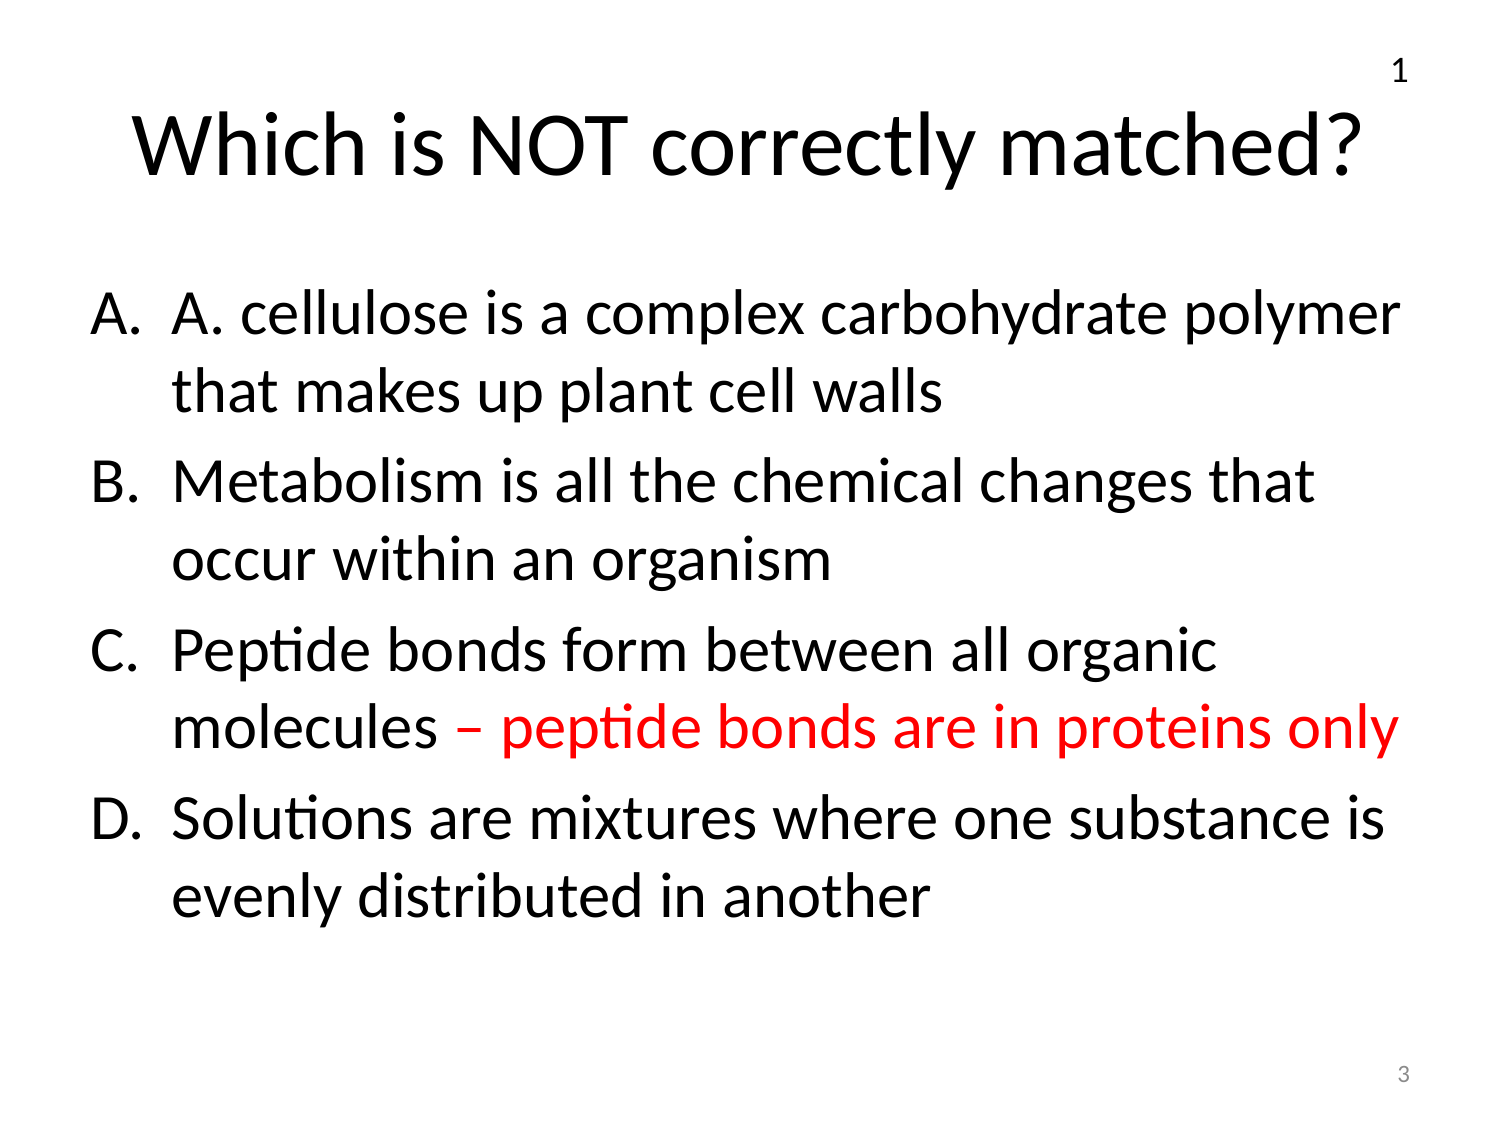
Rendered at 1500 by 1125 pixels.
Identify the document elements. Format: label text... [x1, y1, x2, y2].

title Which is NOT correctly matched? [75, 45, 1425, 233]
slide_number 3 [1074, 1042, 1425, 1103]
text_box 1 [1375, 37, 1424, 98]
list A. cellulose is a complex carbohydrate polymer that makes up plant cell walls Metabolism is all the chemical changes that occur within an organism Peptide bonds form between all organic molecules – peptide bonds are in proteins only Solutions are mixtures where one substance is evenly distributed in another [75, 262, 1425, 1005]
